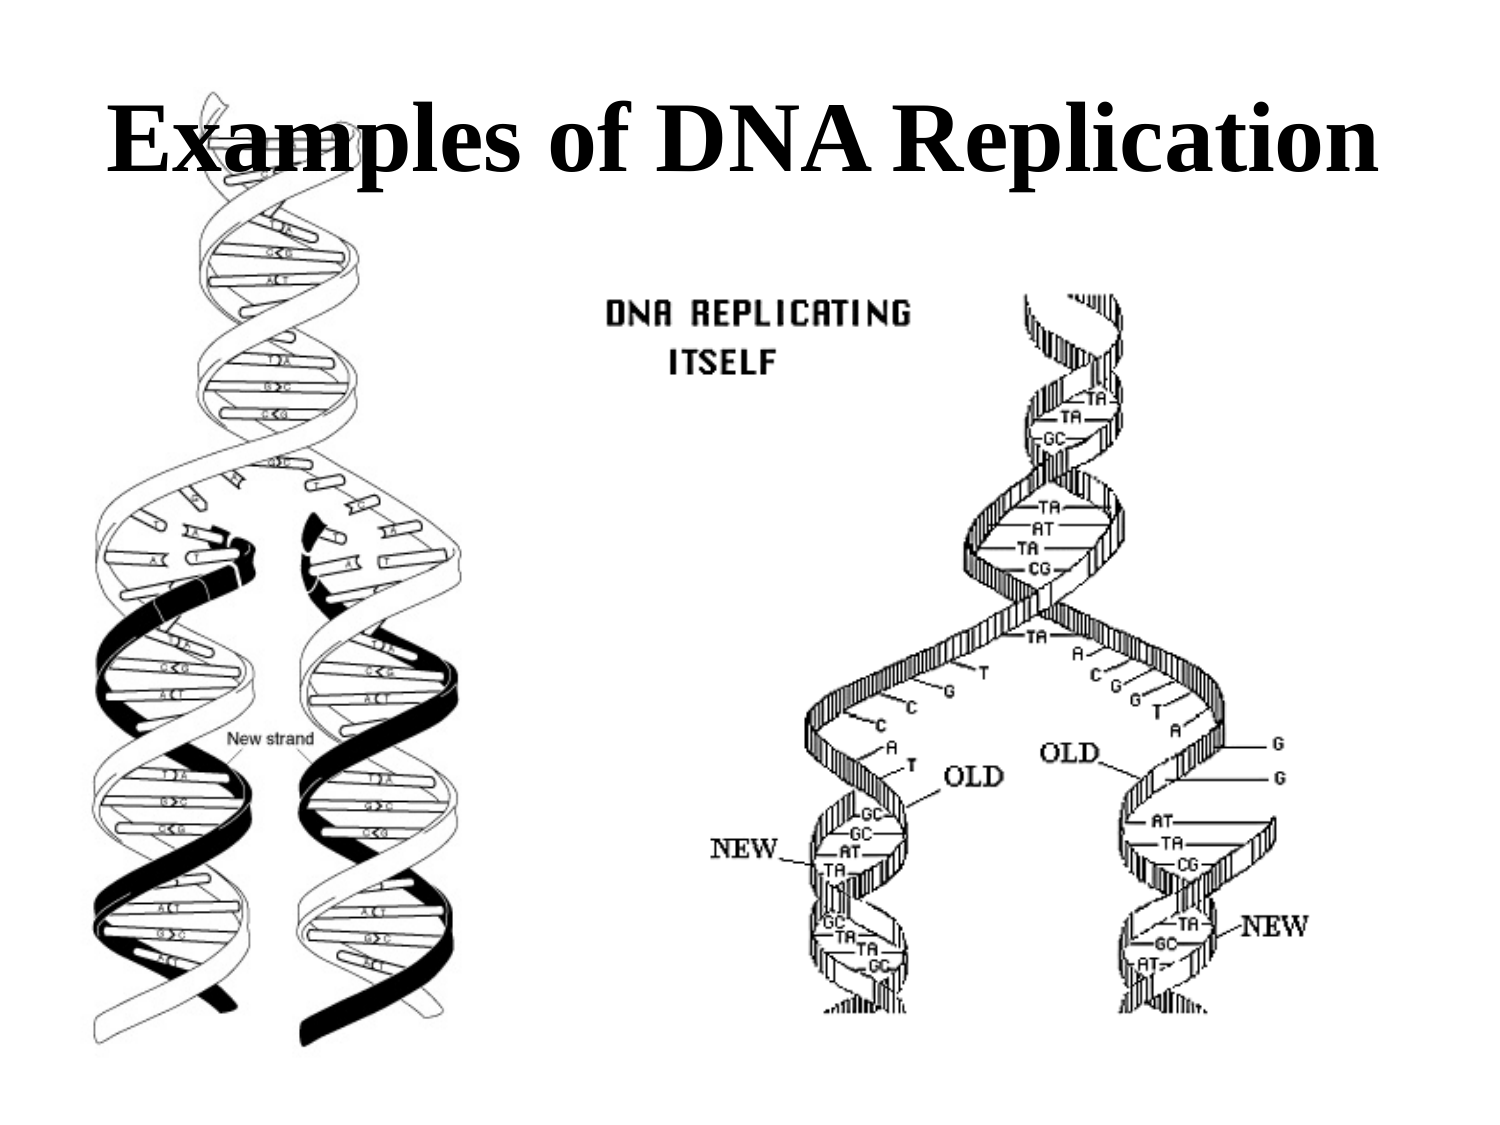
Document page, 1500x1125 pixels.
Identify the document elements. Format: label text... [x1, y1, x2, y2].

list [64, 87, 498, 1063]
title Examples of DNA Replication [37, 37, 1450, 225]
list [524, 187, 1388, 1051]
